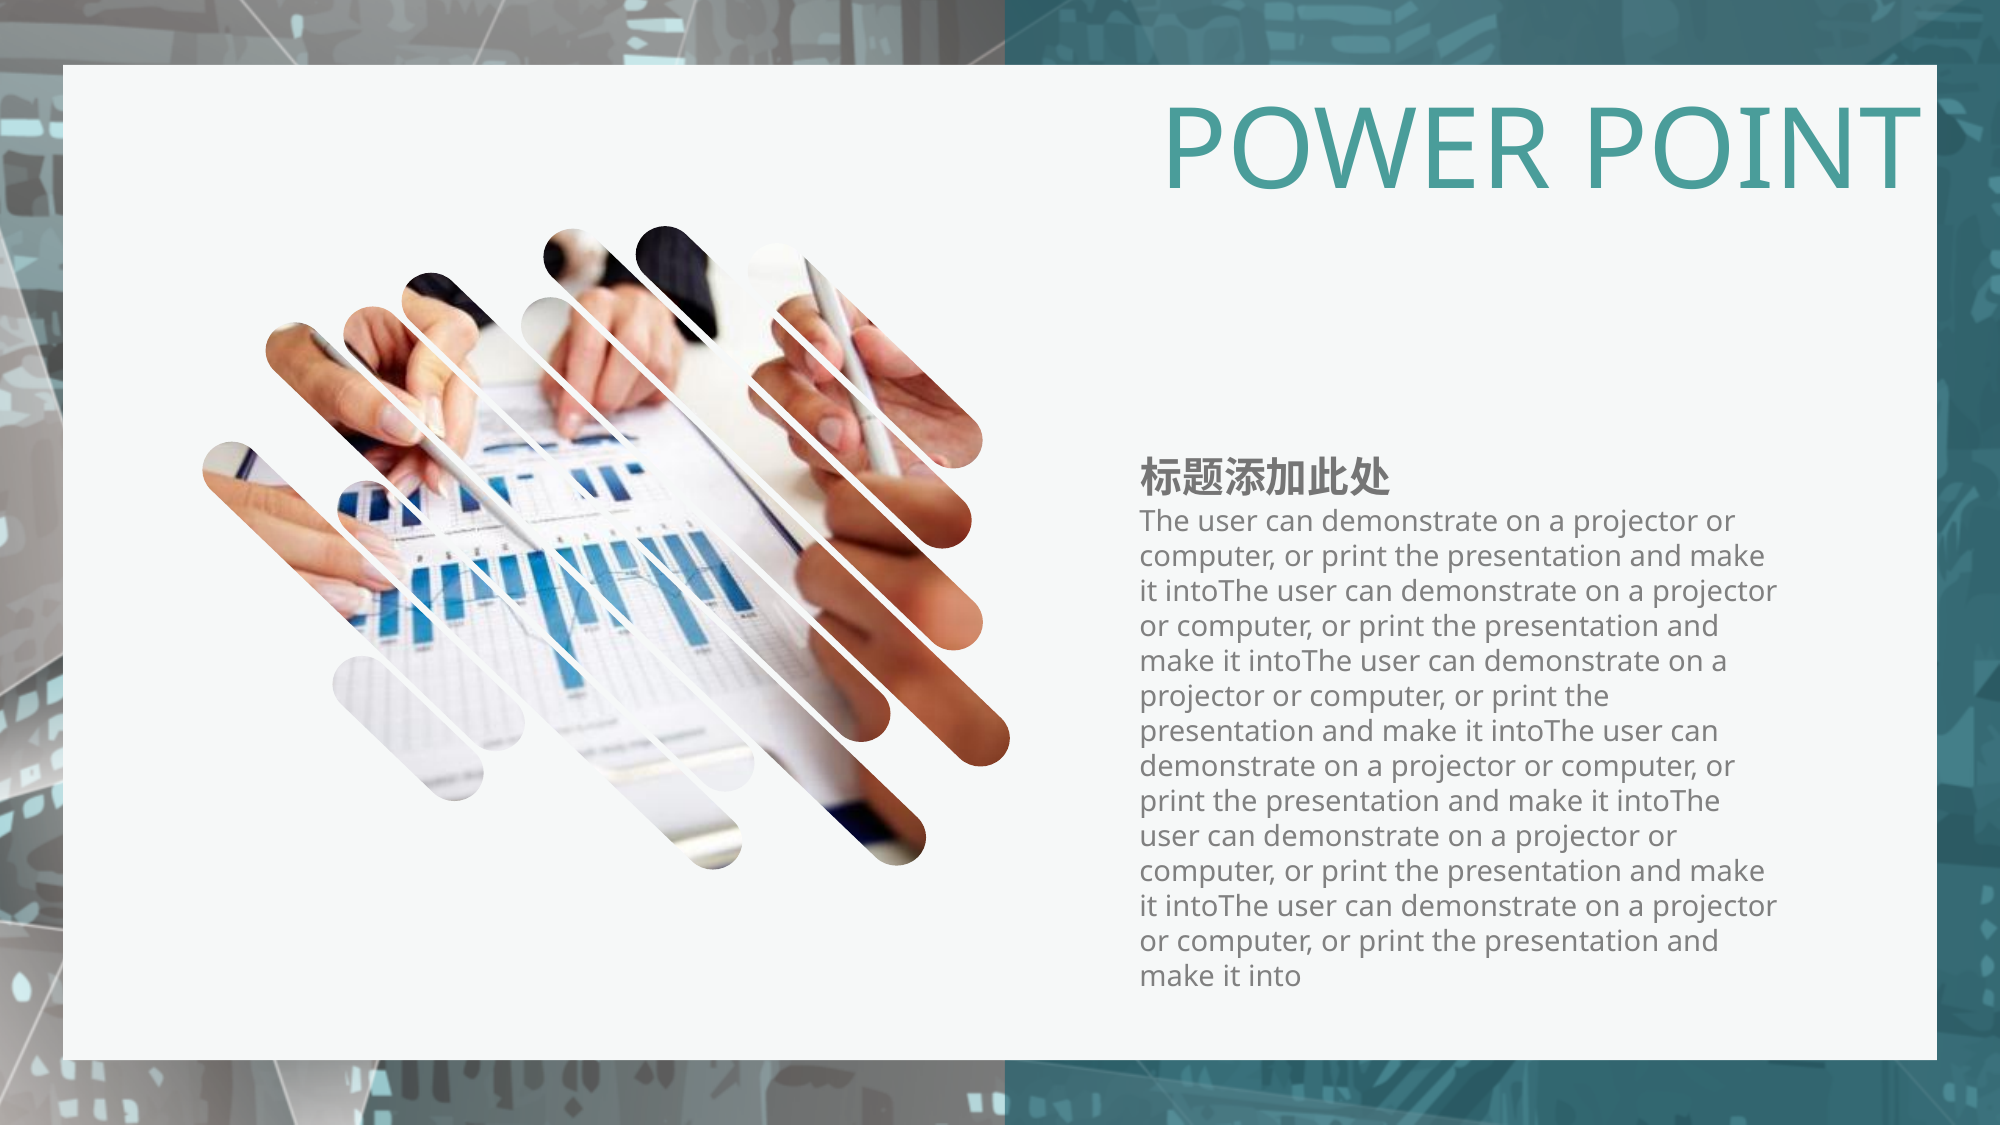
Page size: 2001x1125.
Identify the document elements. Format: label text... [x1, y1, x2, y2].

picture [0, 0, 1004, 1125]
picture [202, 226, 1010, 870]
text_box POWER POINT [1144, 68, 1938, 219]
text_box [1124, 443, 1797, 829]
